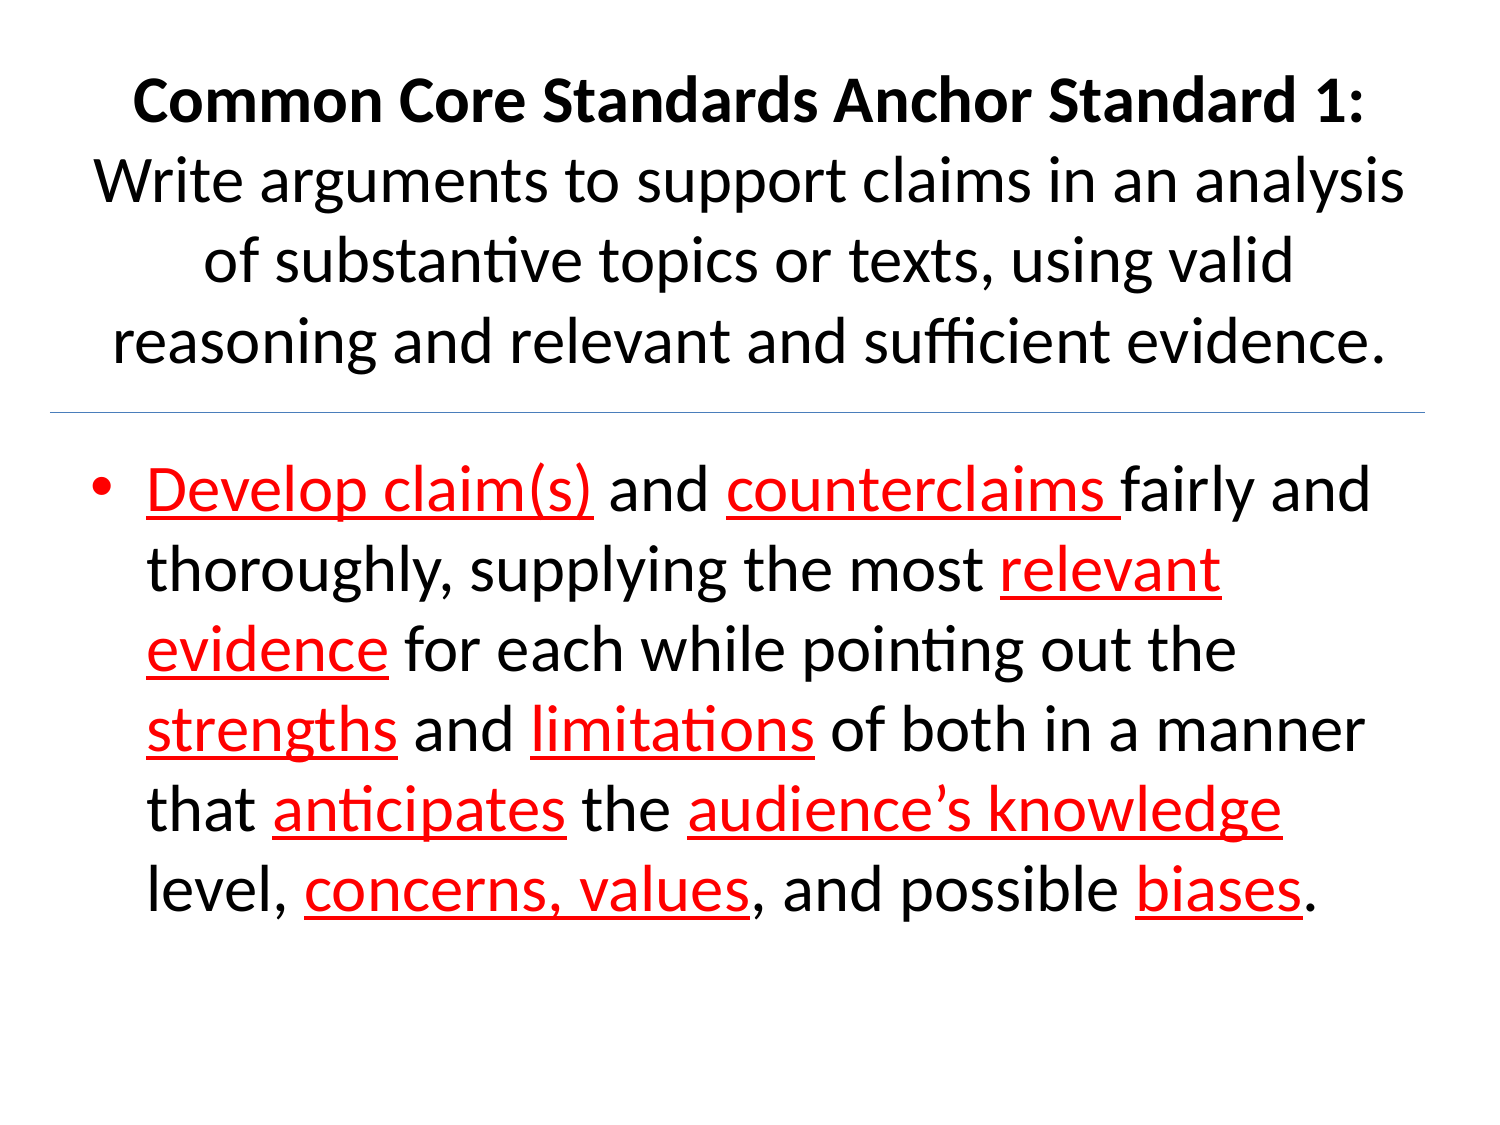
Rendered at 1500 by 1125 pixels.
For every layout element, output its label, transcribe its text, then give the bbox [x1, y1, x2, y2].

title Common Core Standards Anchor Standard 1: Write arguments to support claims in an analysis of substantive topics or texts, using valid reasoning and relevant and sufficient evidence. [75, 45, 1425, 388]
list Develop claim(s) and counterclaims fairly and thoroughly, supplying the most relevant evidence for each while pointing out the strengths and limitations of both in a manner that anticipates the audience’s knowledge level, concerns, values, and possible biases. [75, 437, 1425, 1038]
